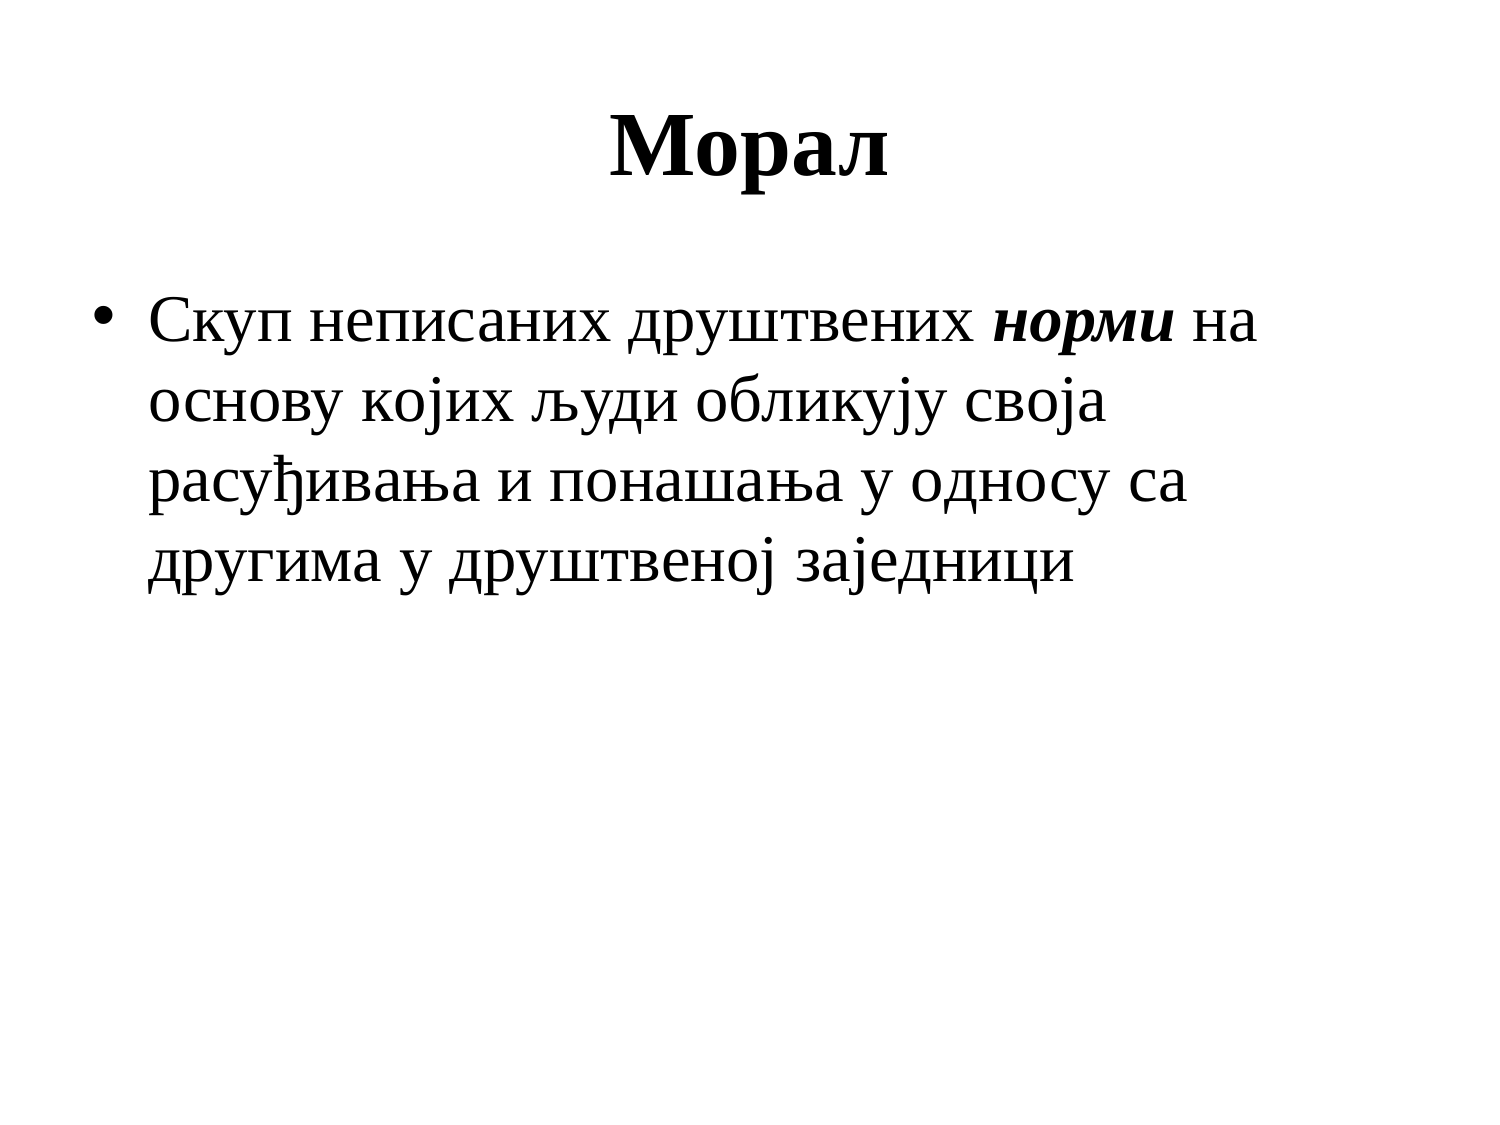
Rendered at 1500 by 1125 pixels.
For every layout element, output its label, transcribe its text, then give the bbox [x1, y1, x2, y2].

list Скуп неписаних друштвених норми на основу кoјих људи oбликују свojа рaсуђивaњa и понaшaњa у oдносу са другима у друштвеној заједници [76, 267, 1427, 1010]
title Морал [75, 45, 1425, 233]
